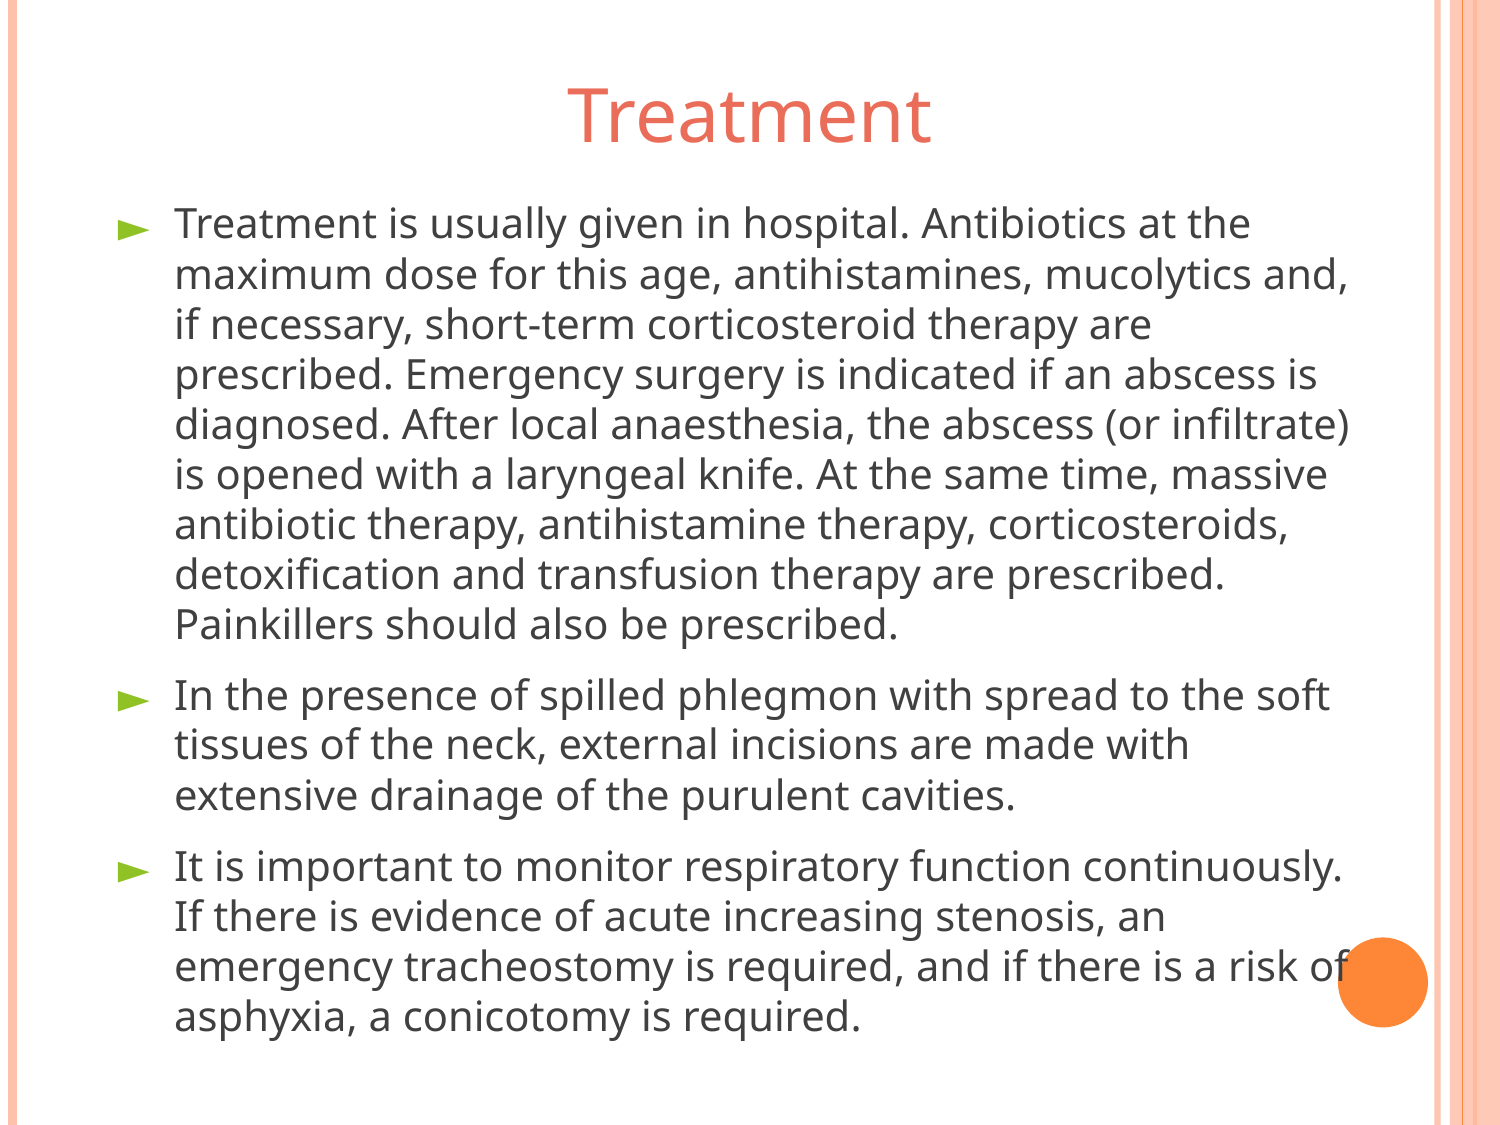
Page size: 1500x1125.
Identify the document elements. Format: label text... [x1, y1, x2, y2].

text_box Treatment [103, 59, 1397, 189]
text_box Treatment is usually given in hospital. Antibiotics at the maximum dose for this age, antihistamines, mucolytics and, if necessary, short-term corticosteroid therapy are prescribed. Emergency surgery is indicated if an abscess is diagnosed. After local anaesthesia, the abscess (or infiltrate) is opened with a laryngeal knife. At the same time, massive antibiotic therapy, antihistamine therapy, corticosteroids, detoxification and transfusion therapy are prescribed. Painkillers should also be prescribed. In the presence of spilled phlegmon with spread to the soft tissues of the neck, external incisions are made with extensive drainage of the purulent cavities. It is important to monitor respiratory function continuously. If there is evidence of acute increasing stenosis, an emergency tracheostomy is required, and if there is a risk of asphyxia, a conicotomy is required. [103, 189, 1397, 1084]
